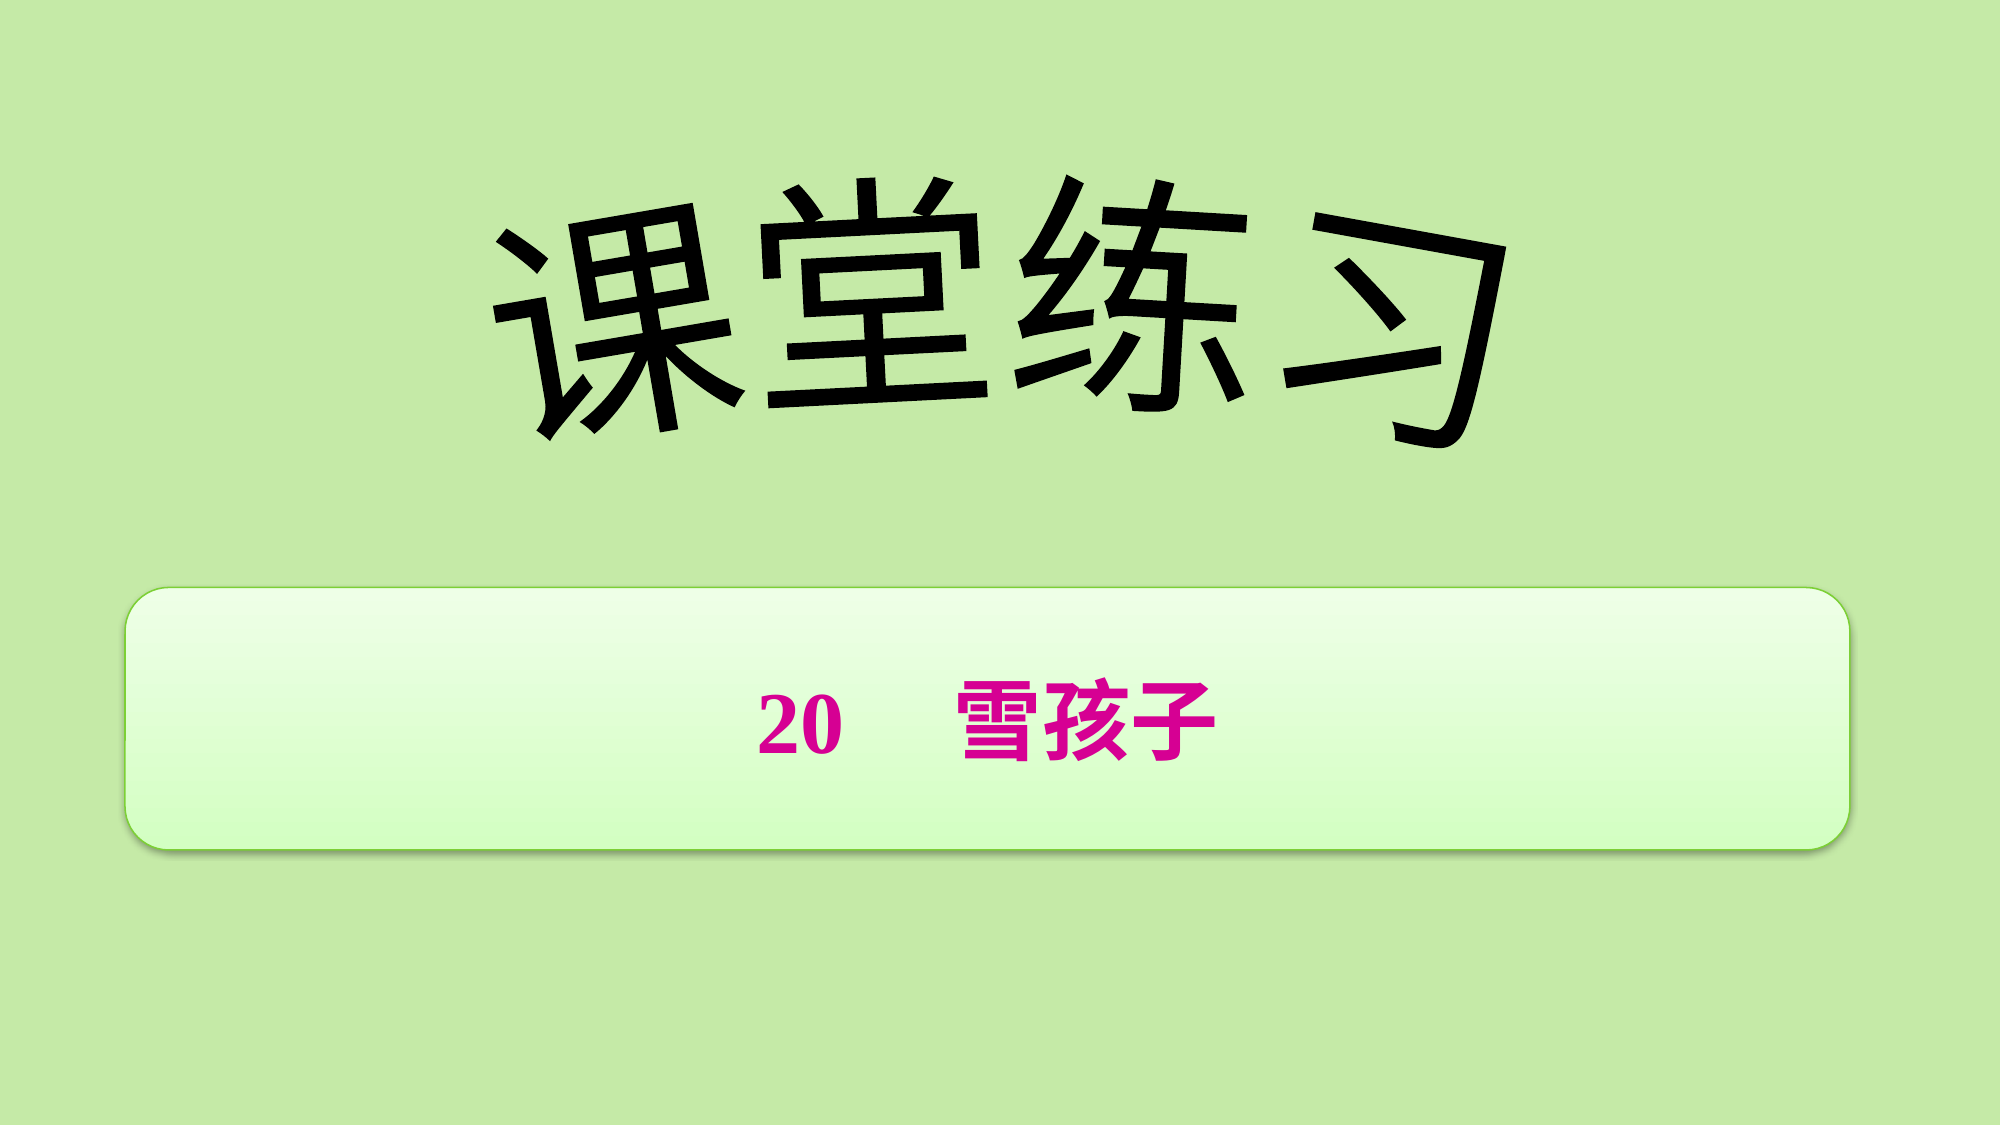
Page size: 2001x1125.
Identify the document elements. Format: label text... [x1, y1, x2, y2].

text_box 20 雪孩子 [124, 586, 1851, 851]
